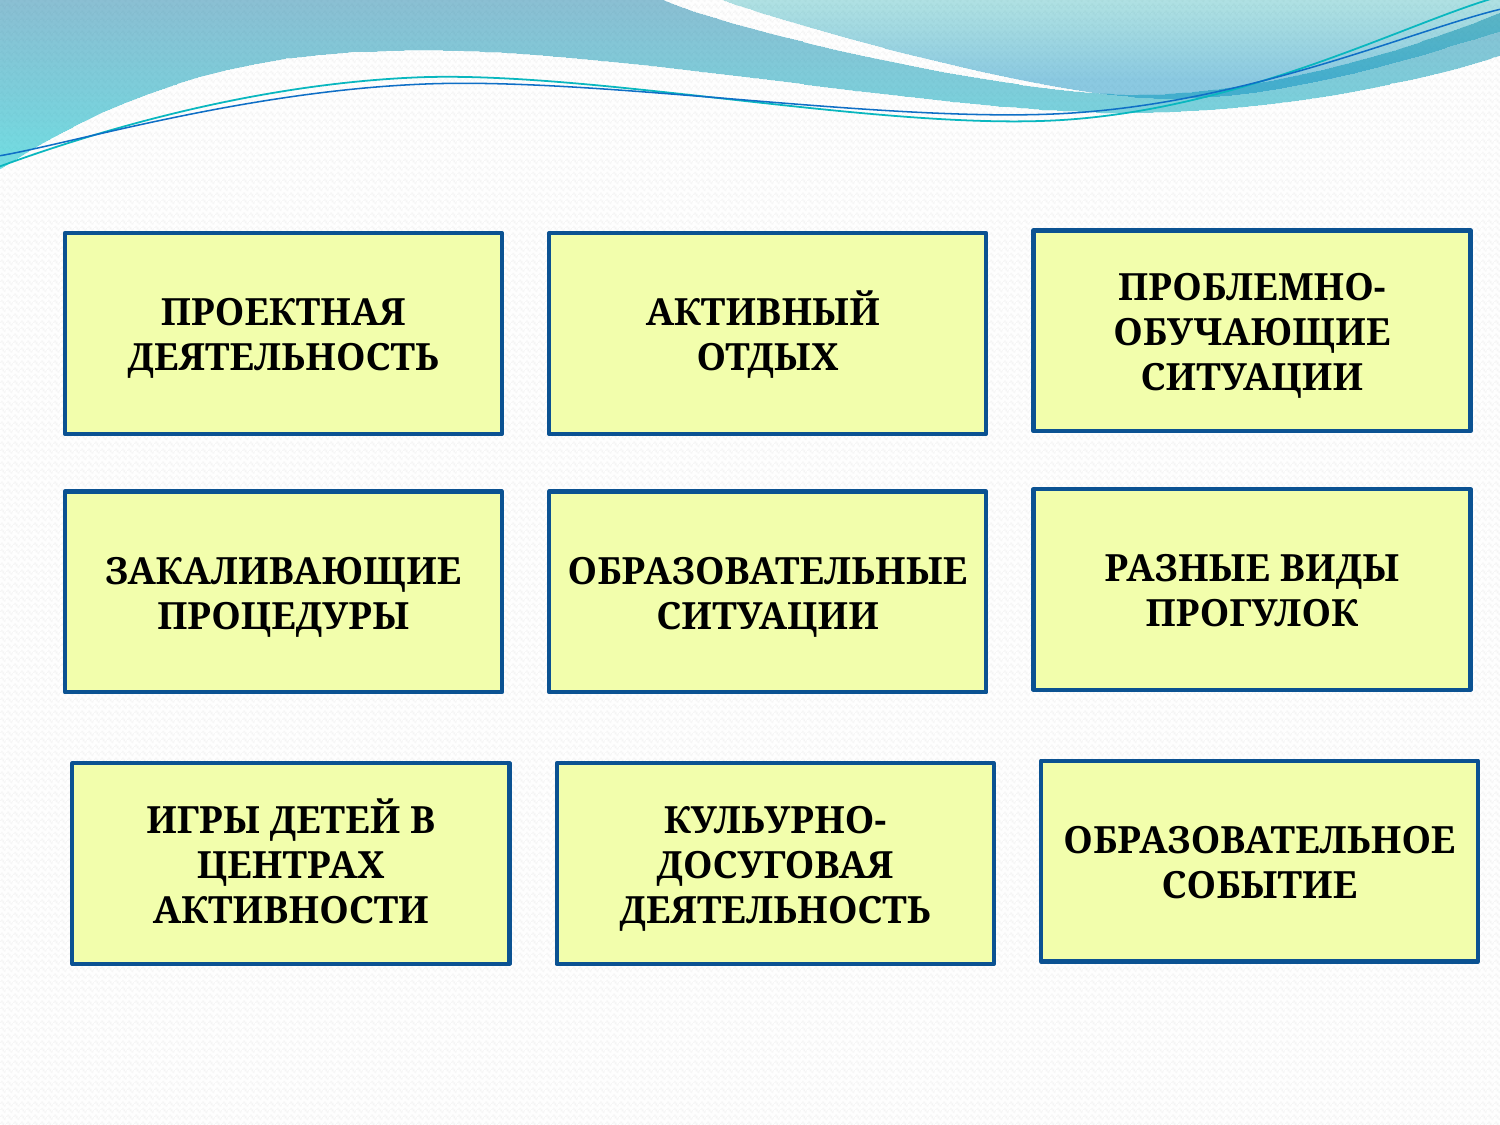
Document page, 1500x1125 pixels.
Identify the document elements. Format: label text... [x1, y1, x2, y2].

text_box ИГРЫ ДЕТЕЙ В ЦЕНТРАХ АКТИВНОСТИ [70, 761, 512, 966]
text_box РАЗНЫЕ ВИДЫ ПРОГУЛОК [1031, 487, 1473, 692]
text_box ОБРАЗОВАТЕЛЬНОЕ СОБЫТИЕ [1039, 759, 1480, 964]
text_box ЗАКАЛИВАЮЩИЕ ПРОЦЕДУРЫ [63, 489, 504, 694]
text_box ПРОБЛЕМНО-ОБУЧАЮЩИЕ СИТУАЦИИ [1031, 228, 1473, 433]
text_box АКТИВНЫЙ ОТДЫХ [547, 231, 988, 436]
text_box ОБРАЗОВАТЕЛЬНЫЕ СИТУАЦИИ [547, 489, 988, 694]
text_box КУЛЬУРНО-ДОСУГОВАЯ ДЕЯТЕЛЬНОСТЬ [555, 761, 996, 966]
text_box ПРОЕКТНАЯ ДЕЯТЕЛЬНОСТЬ [63, 231, 504, 436]
